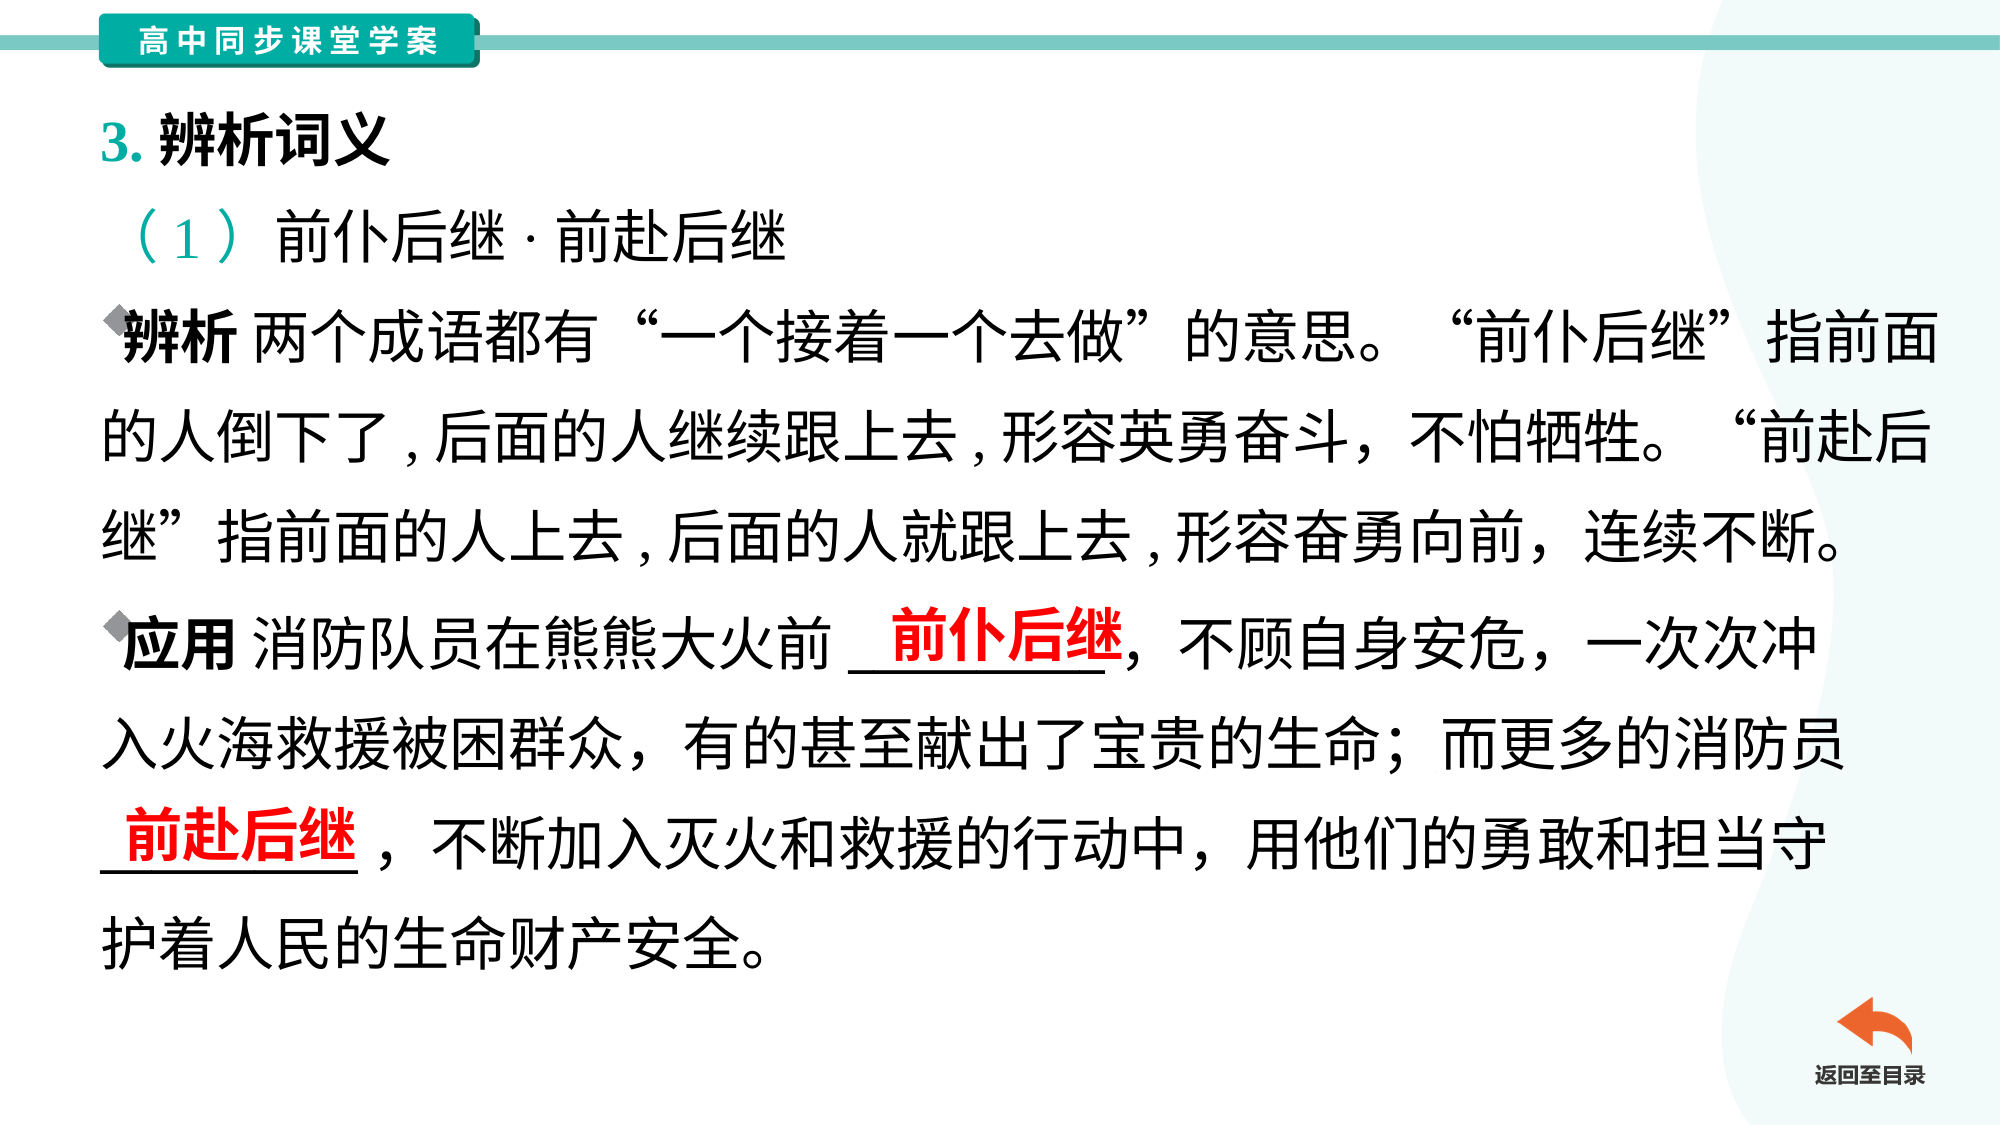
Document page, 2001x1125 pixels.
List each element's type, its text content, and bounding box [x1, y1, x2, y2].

text_box 辨析 两个成语都有“一个接着一个去做”的意思。“前仆后继”指前面 的人倒下了,后面的人继续跟上去,形容英勇奋斗，不怕牺牲。“前赴后 继”指前面的人上去,后面的人就跟上去,形容奋勇向前，连续不断。 [100, 270, 1899, 571]
text_box 应用 消防队员在熊熊大火前__________，不顾自身安危，一次次冲 入火海救援被困群众，有的甚至献出了宝贵的生命；而更多的消防员 __________，不断加入灭火和救援的行动中，用他们的勇敢和担当守 护着人民的生命财产安全。 [100, 576, 1899, 977]
text_box （1）前仆后继·前赴后继 [100, 174, 1899, 270]
text_box 前赴后继 [102, 771, 379, 868]
text_box 3.辨析词义 [100, 76, 1899, 173]
text_box 前仆后继 [868, 572, 1146, 668]
picture [0, 0, 2000, 1125]
